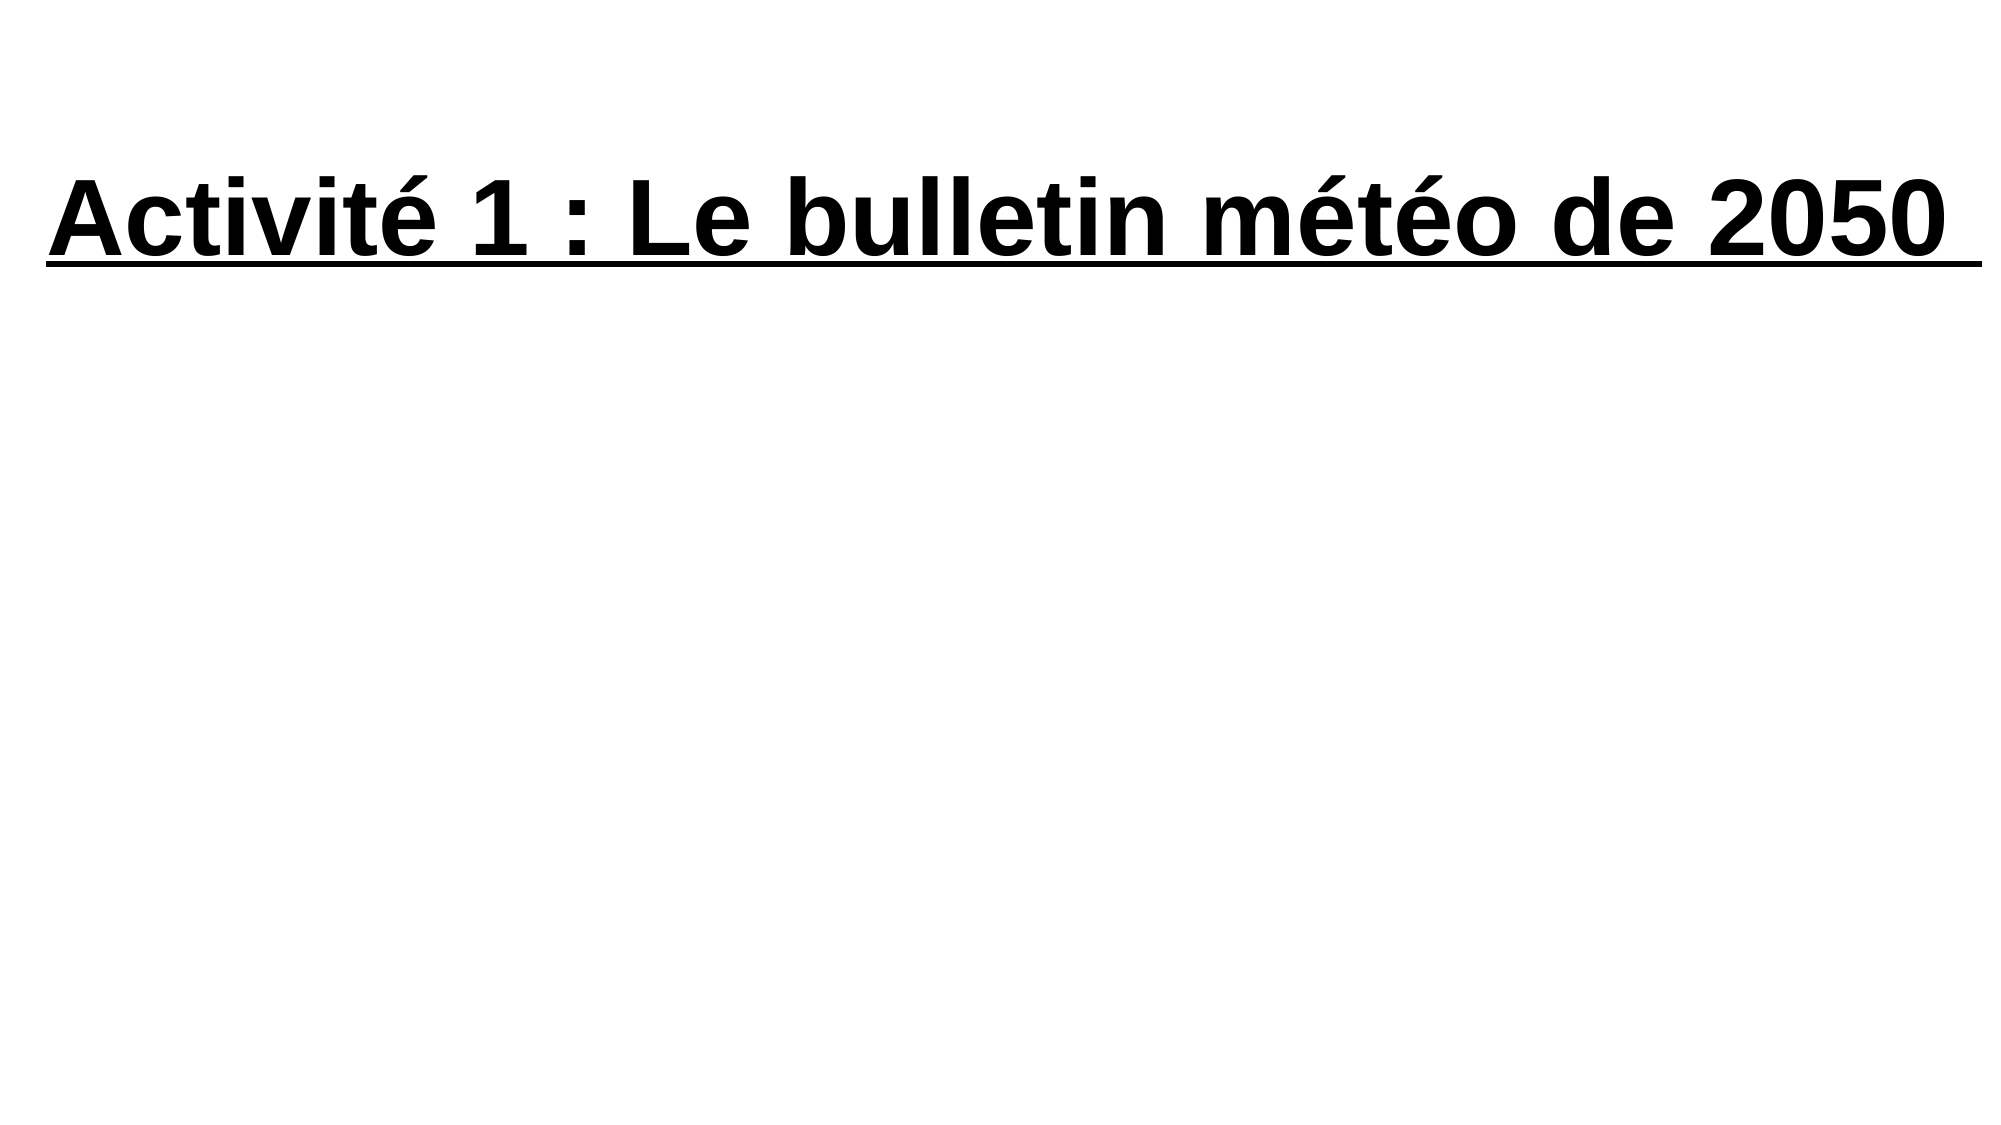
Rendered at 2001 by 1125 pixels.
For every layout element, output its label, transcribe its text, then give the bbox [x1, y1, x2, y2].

text_box Activité 1 : Le bulletin météo de 2050 [31, 92, 2000, 535]
